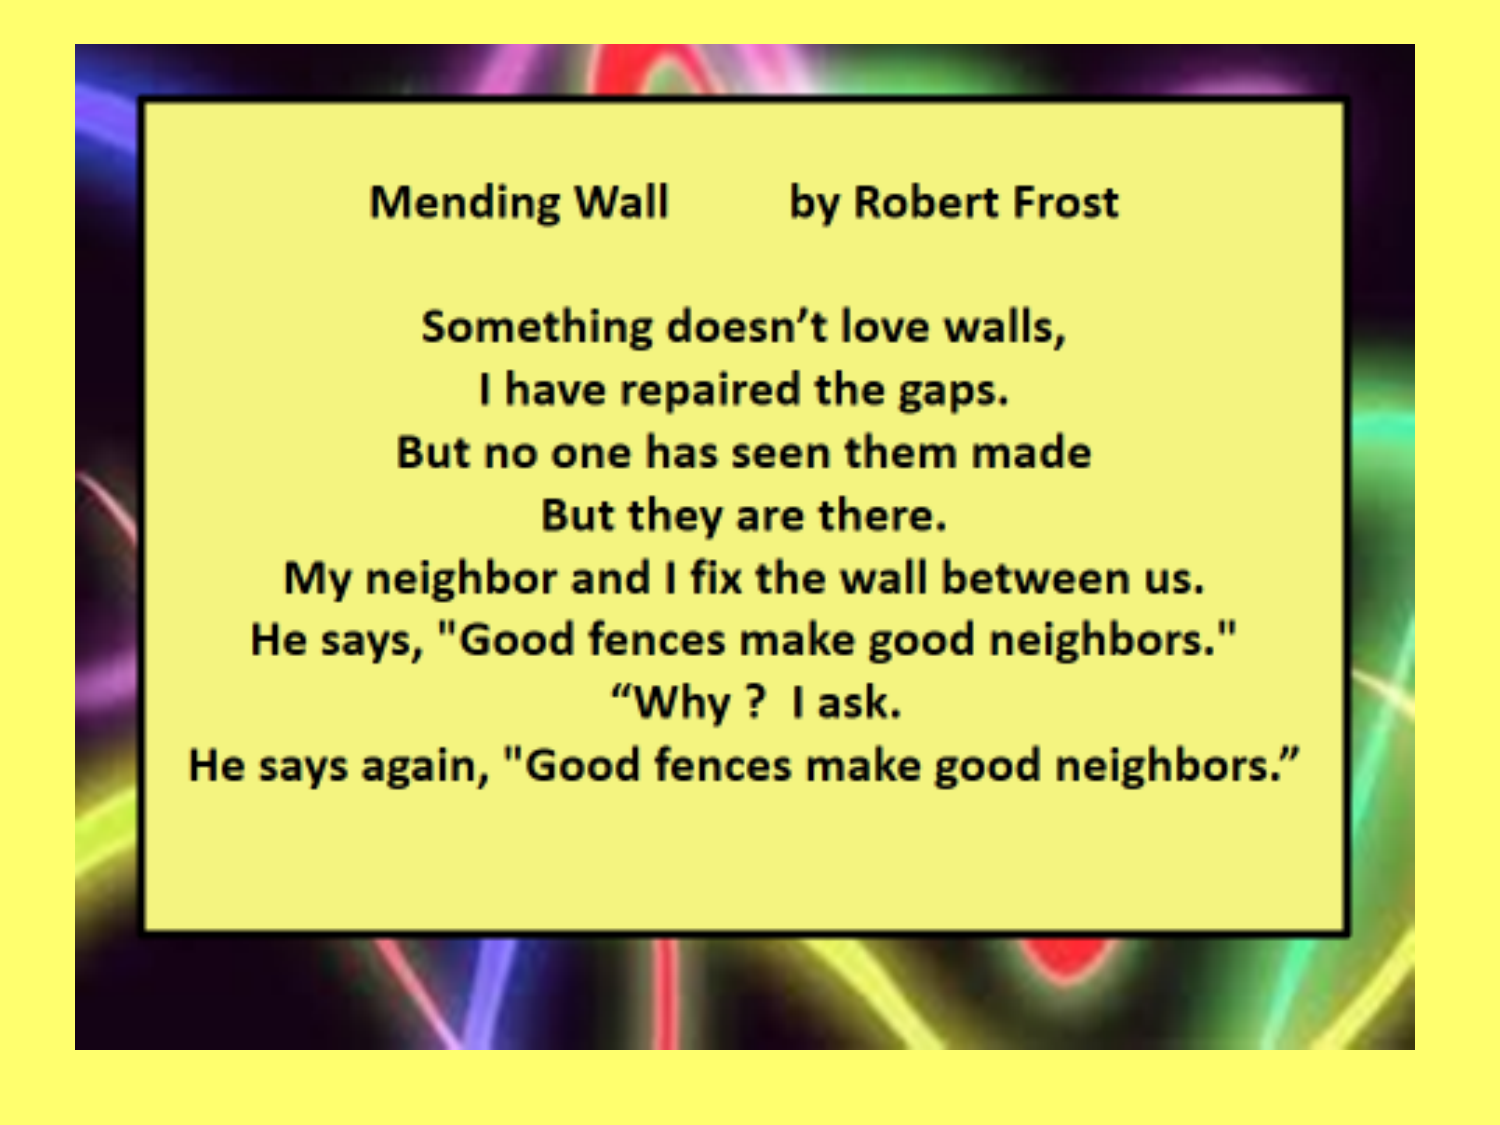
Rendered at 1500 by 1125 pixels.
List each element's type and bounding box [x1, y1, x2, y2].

list [74, 44, 1416, 1051]
